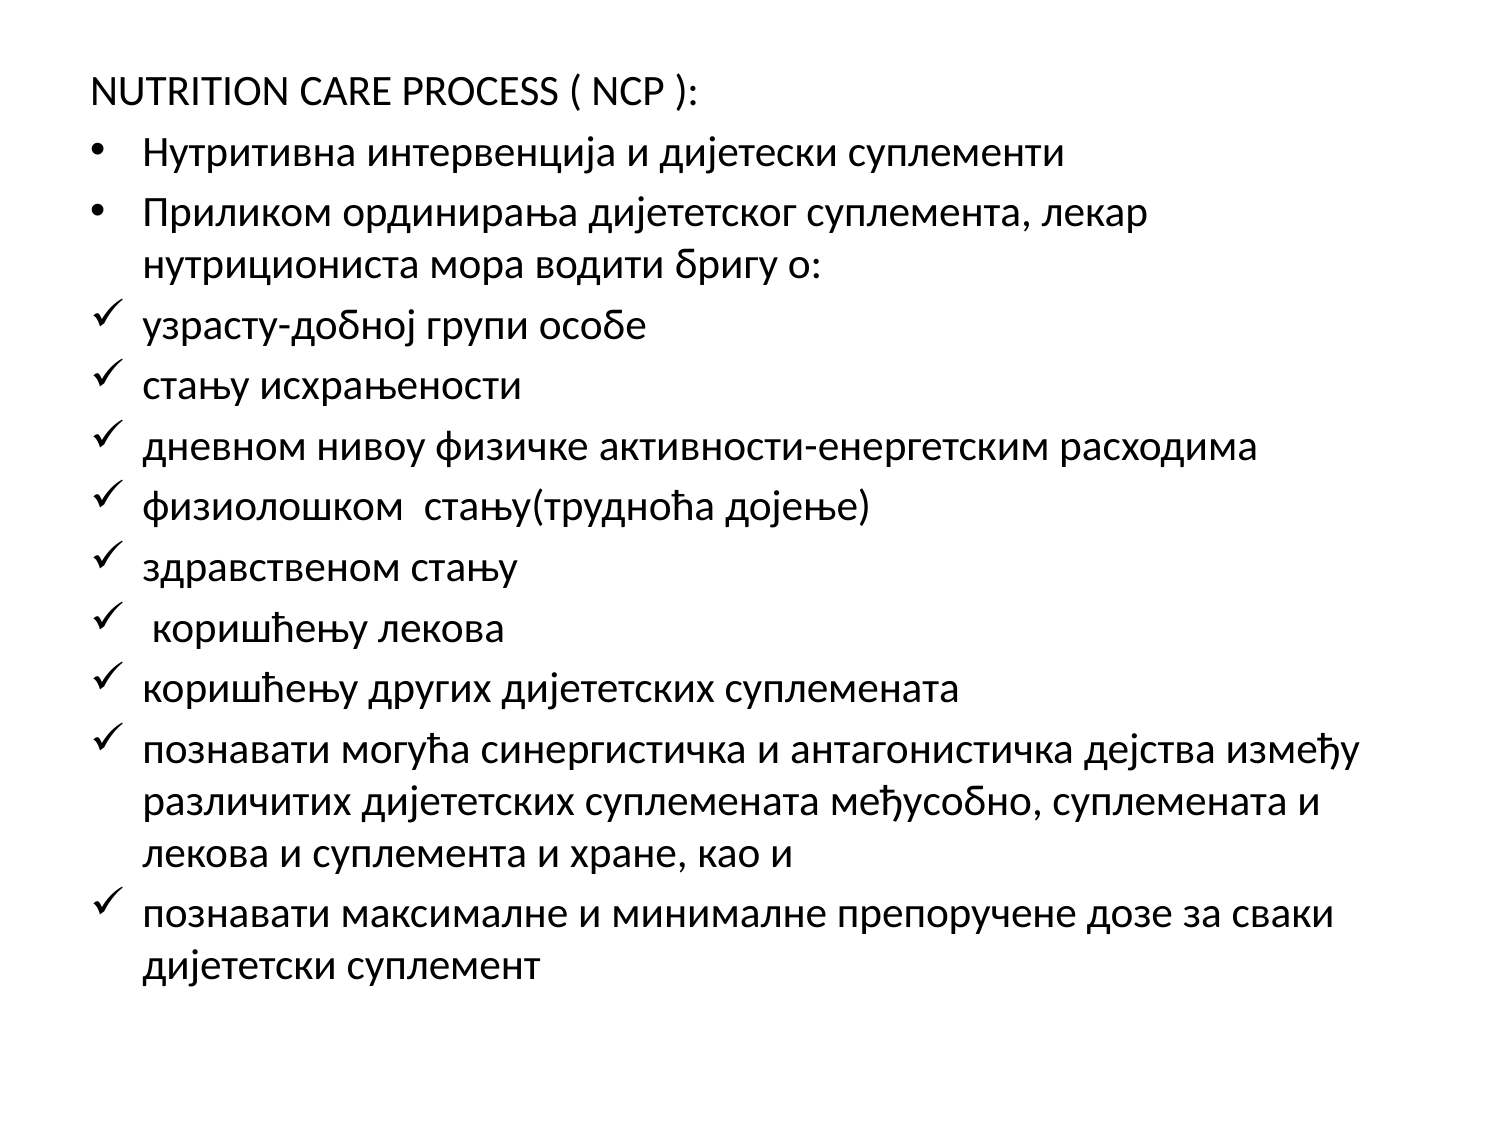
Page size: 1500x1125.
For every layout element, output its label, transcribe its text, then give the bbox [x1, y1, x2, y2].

list NUTRITION CARE PROCESS ( NCP ): Нутритивна интервенција и дијетески суплементи Приликом ординирања дијететског суплемента, лекар нутрициониста мора водити бригу о: узрасту-добној групи особе стању исхрањености дневном нивоу физичке активности-енергетским расходима физиолошком стању(трудноћа дојење) здравственом стању коришћењу лекова коришћењу других дијететских суплемената познавати могућа синергистичка и антагонистичка дејства између различитих дијететских суплемената међусобно, суплемената и лекова и суплемента и хране, као и познавати максималне и минималне препоручене дозе за сваки дијететски суплемент [75, 54, 1425, 1005]
